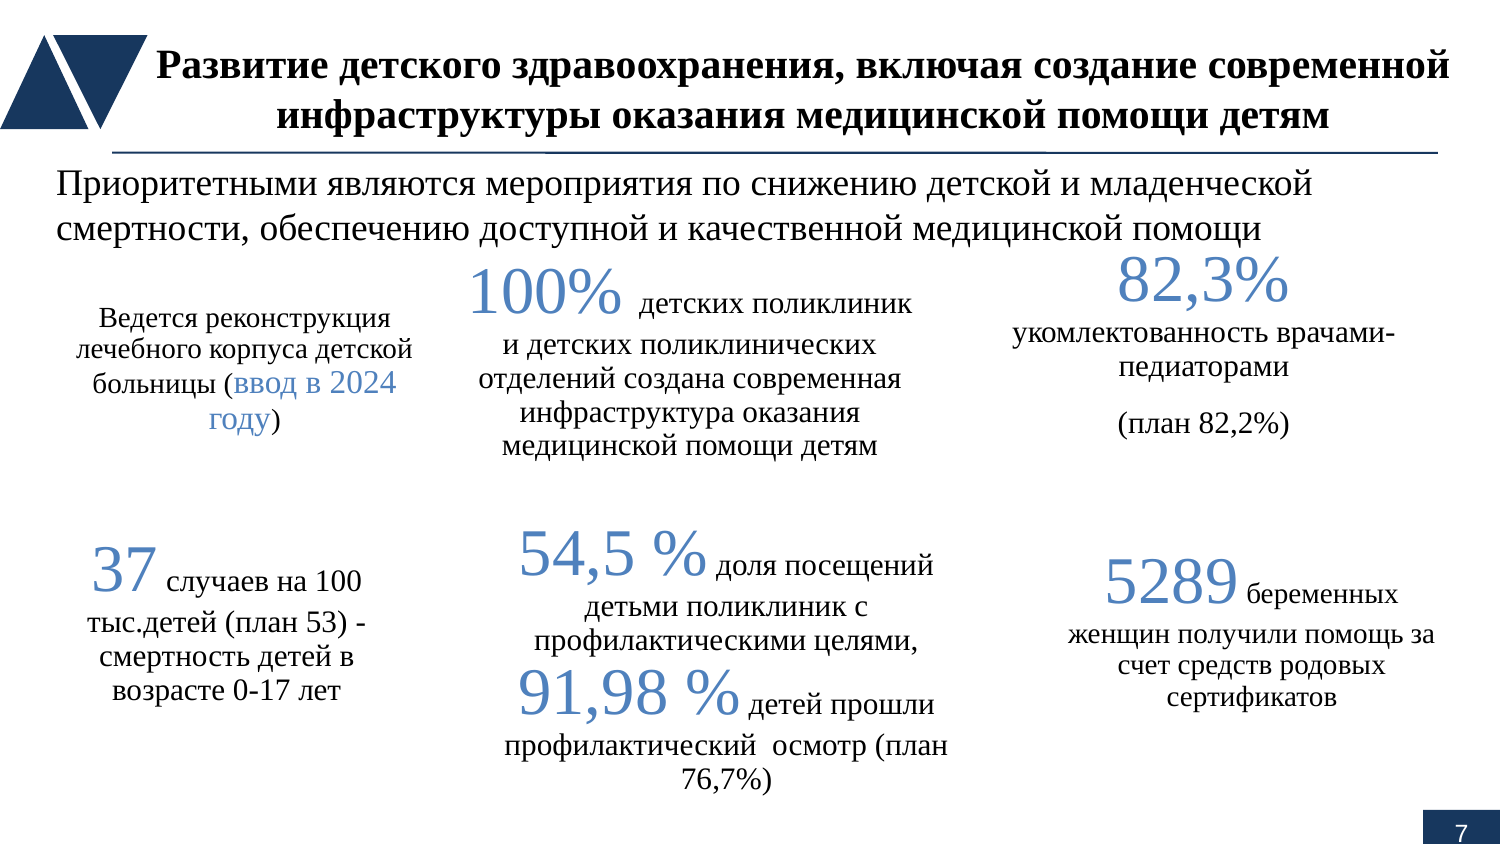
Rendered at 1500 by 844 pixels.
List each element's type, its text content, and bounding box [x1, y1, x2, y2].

text_box Приоритетными являются мероприятия по снижению детской и младенческой смертности, обеспечению доступной и качественной медицинской помощи [41, 150, 1447, 243]
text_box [41, 244, 1471, 801]
text_box 7 [1423, 809, 1500, 844]
text_box [0, 33, 91, 132]
text_box [51, 32, 135, 132]
text_box Развитие детского здравоохранения, включая создание современной инфраструктуры оказания медицинской помощи детям [135, 0, 1471, 174]
